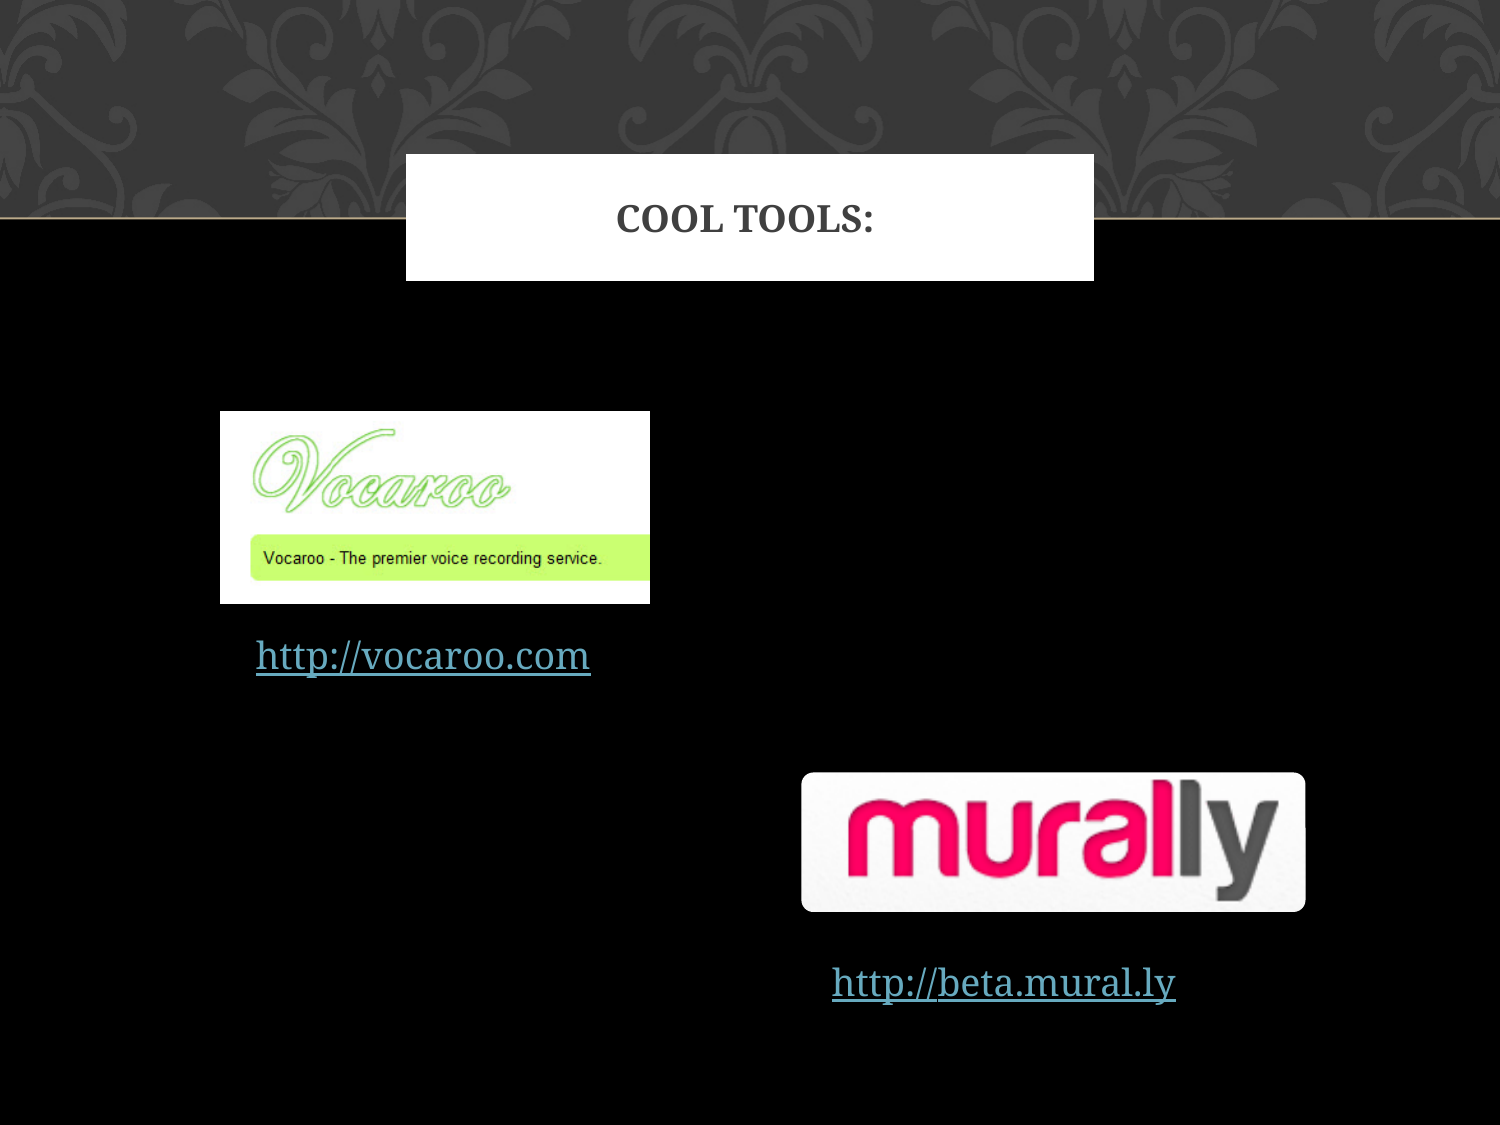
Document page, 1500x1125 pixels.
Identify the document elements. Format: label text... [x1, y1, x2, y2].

text_box http://beta.mural.ly [817, 951, 1287, 1017]
text_box http://vocaroo.com [241, 624, 606, 691]
picture [801, 772, 1306, 913]
picture [220, 411, 651, 604]
title Cool Tools: [406, 154, 1094, 281]
